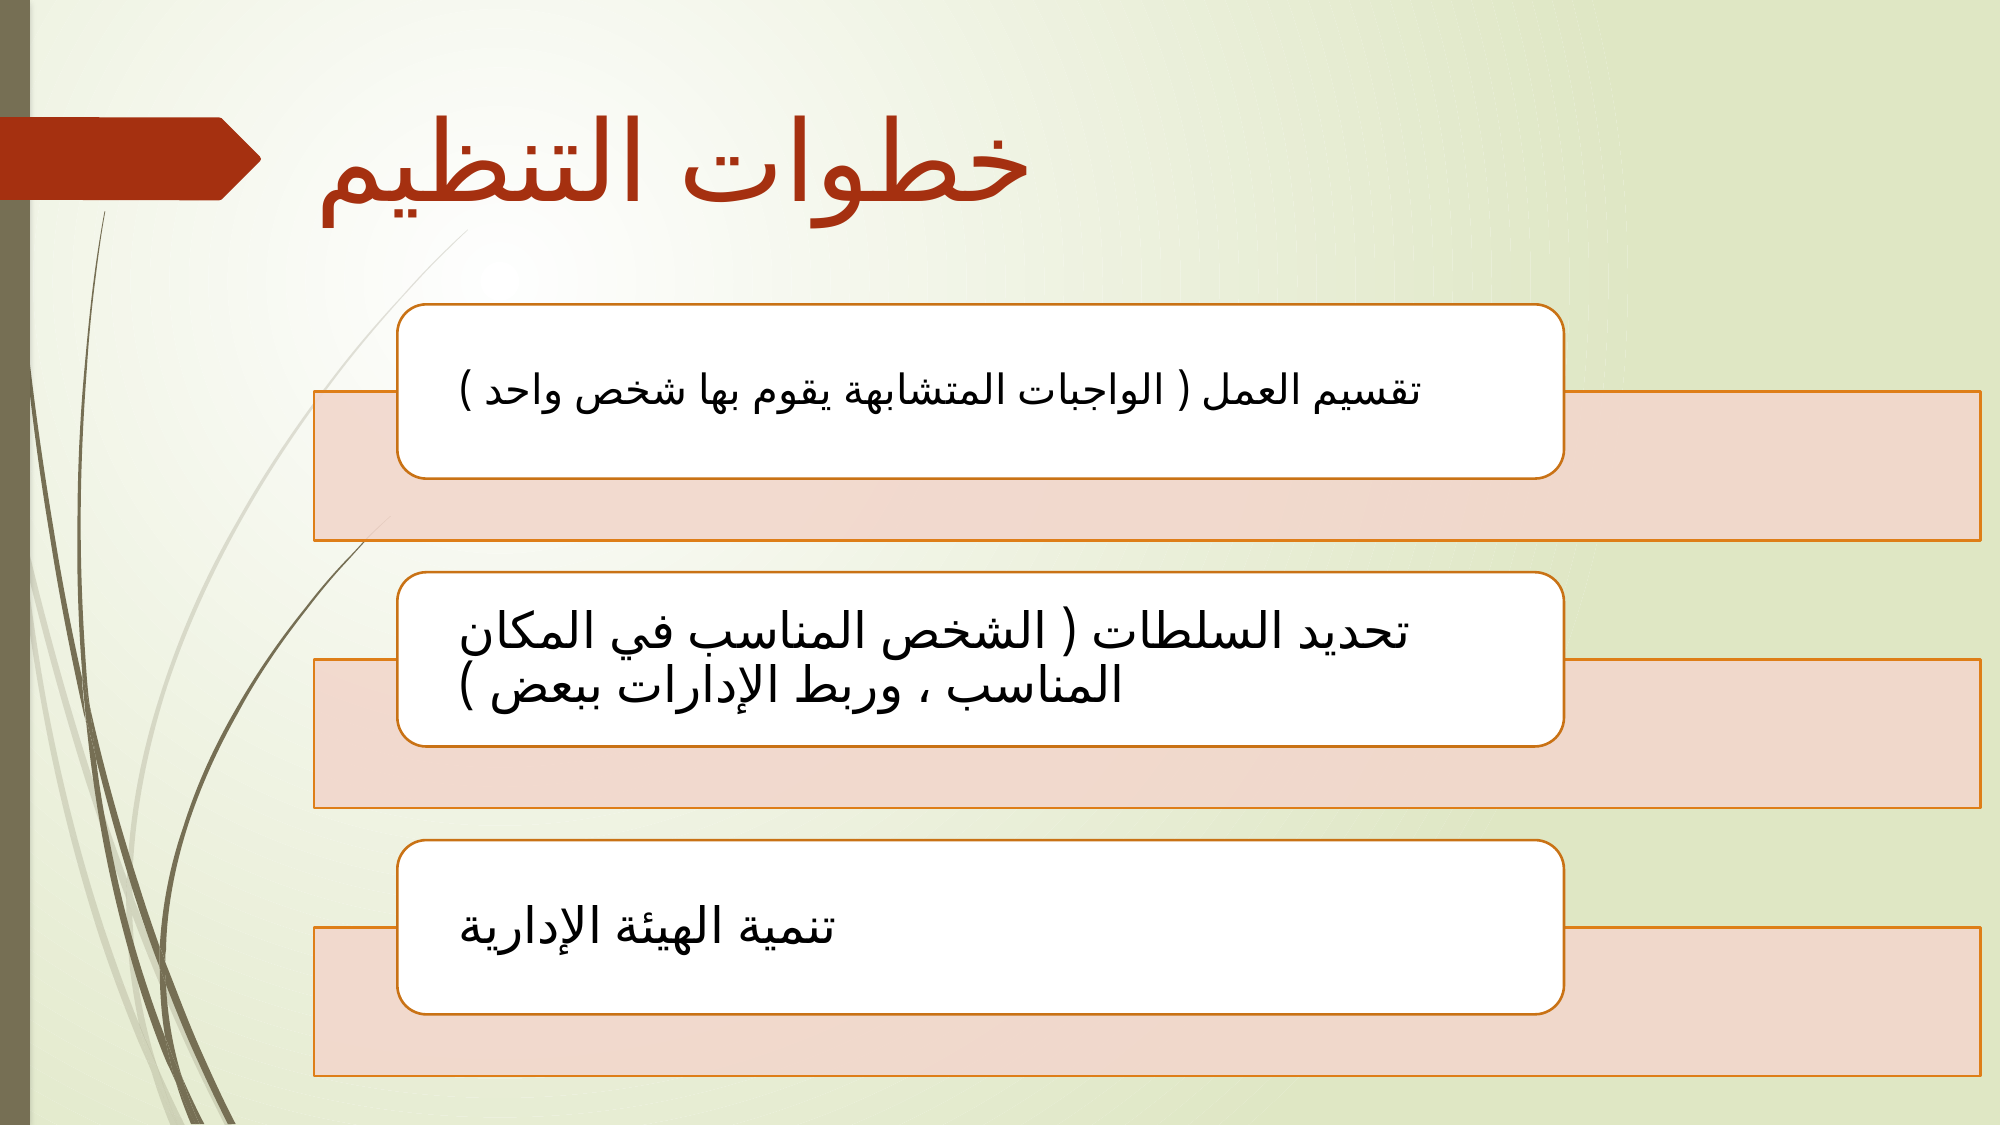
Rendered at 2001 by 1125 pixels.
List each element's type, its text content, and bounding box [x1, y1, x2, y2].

text_box خطوات التنظيم [300, 81, 1051, 232]
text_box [313, 299, 1981, 1081]
